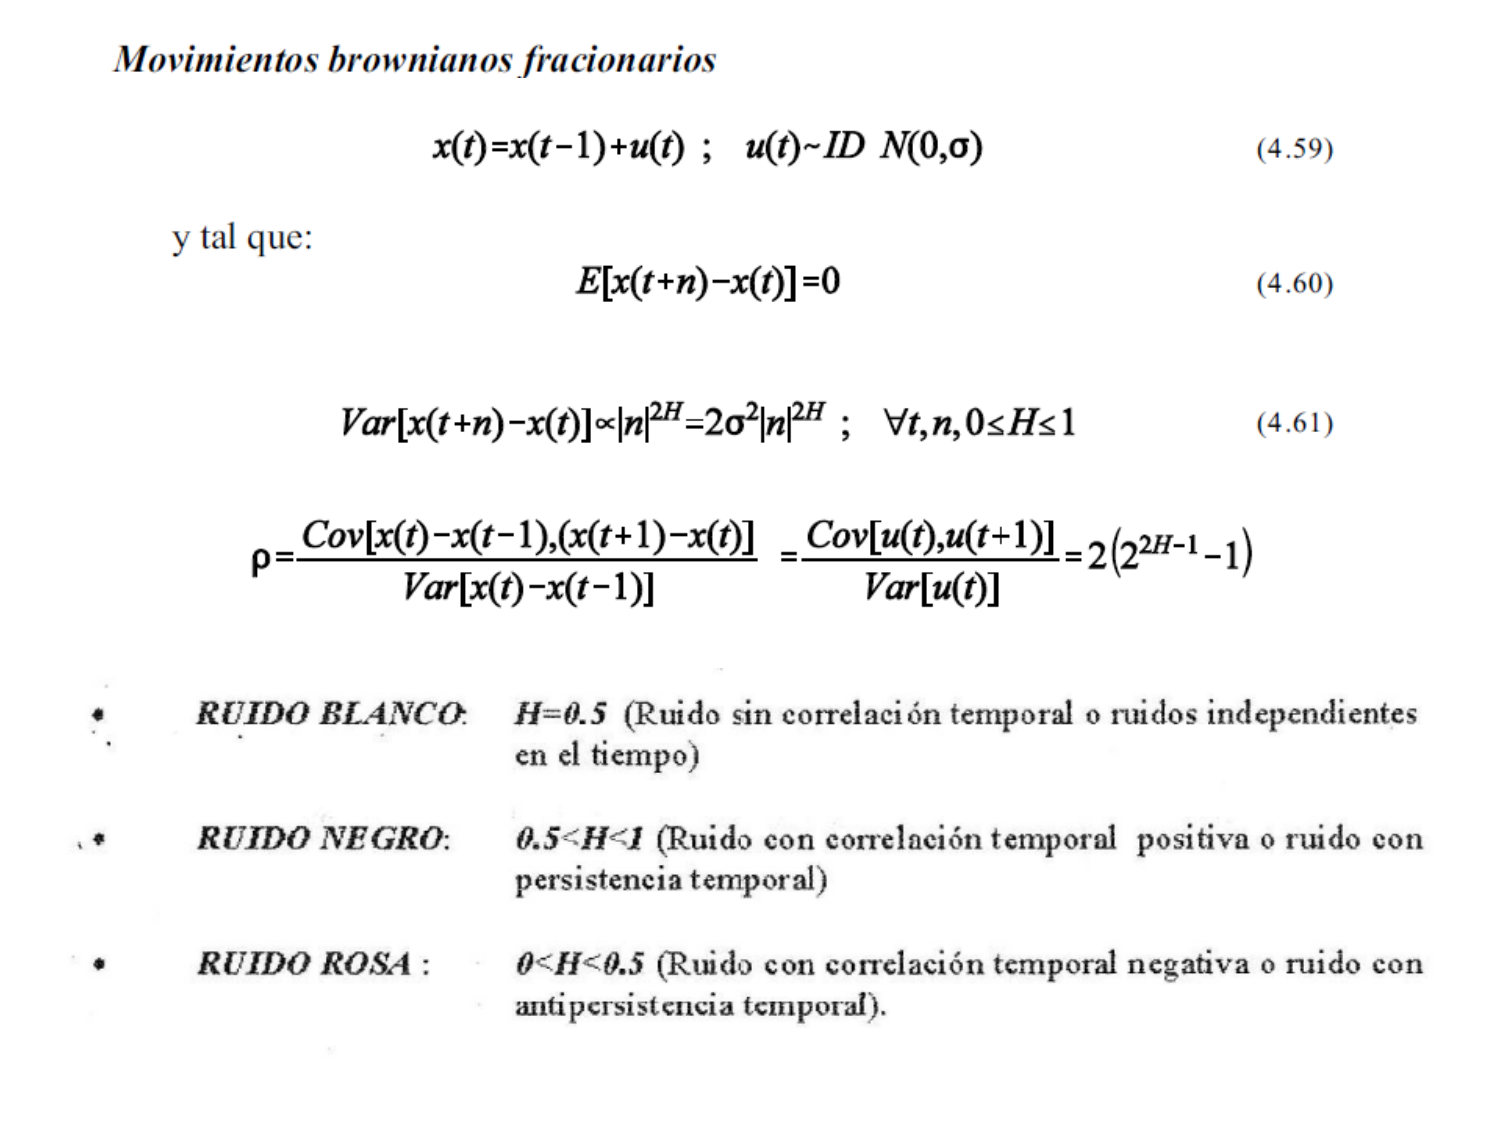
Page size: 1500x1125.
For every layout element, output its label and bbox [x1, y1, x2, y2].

picture [55, 668, 1500, 1063]
picture [206, 491, 1285, 627]
picture [76, 30, 1408, 479]
